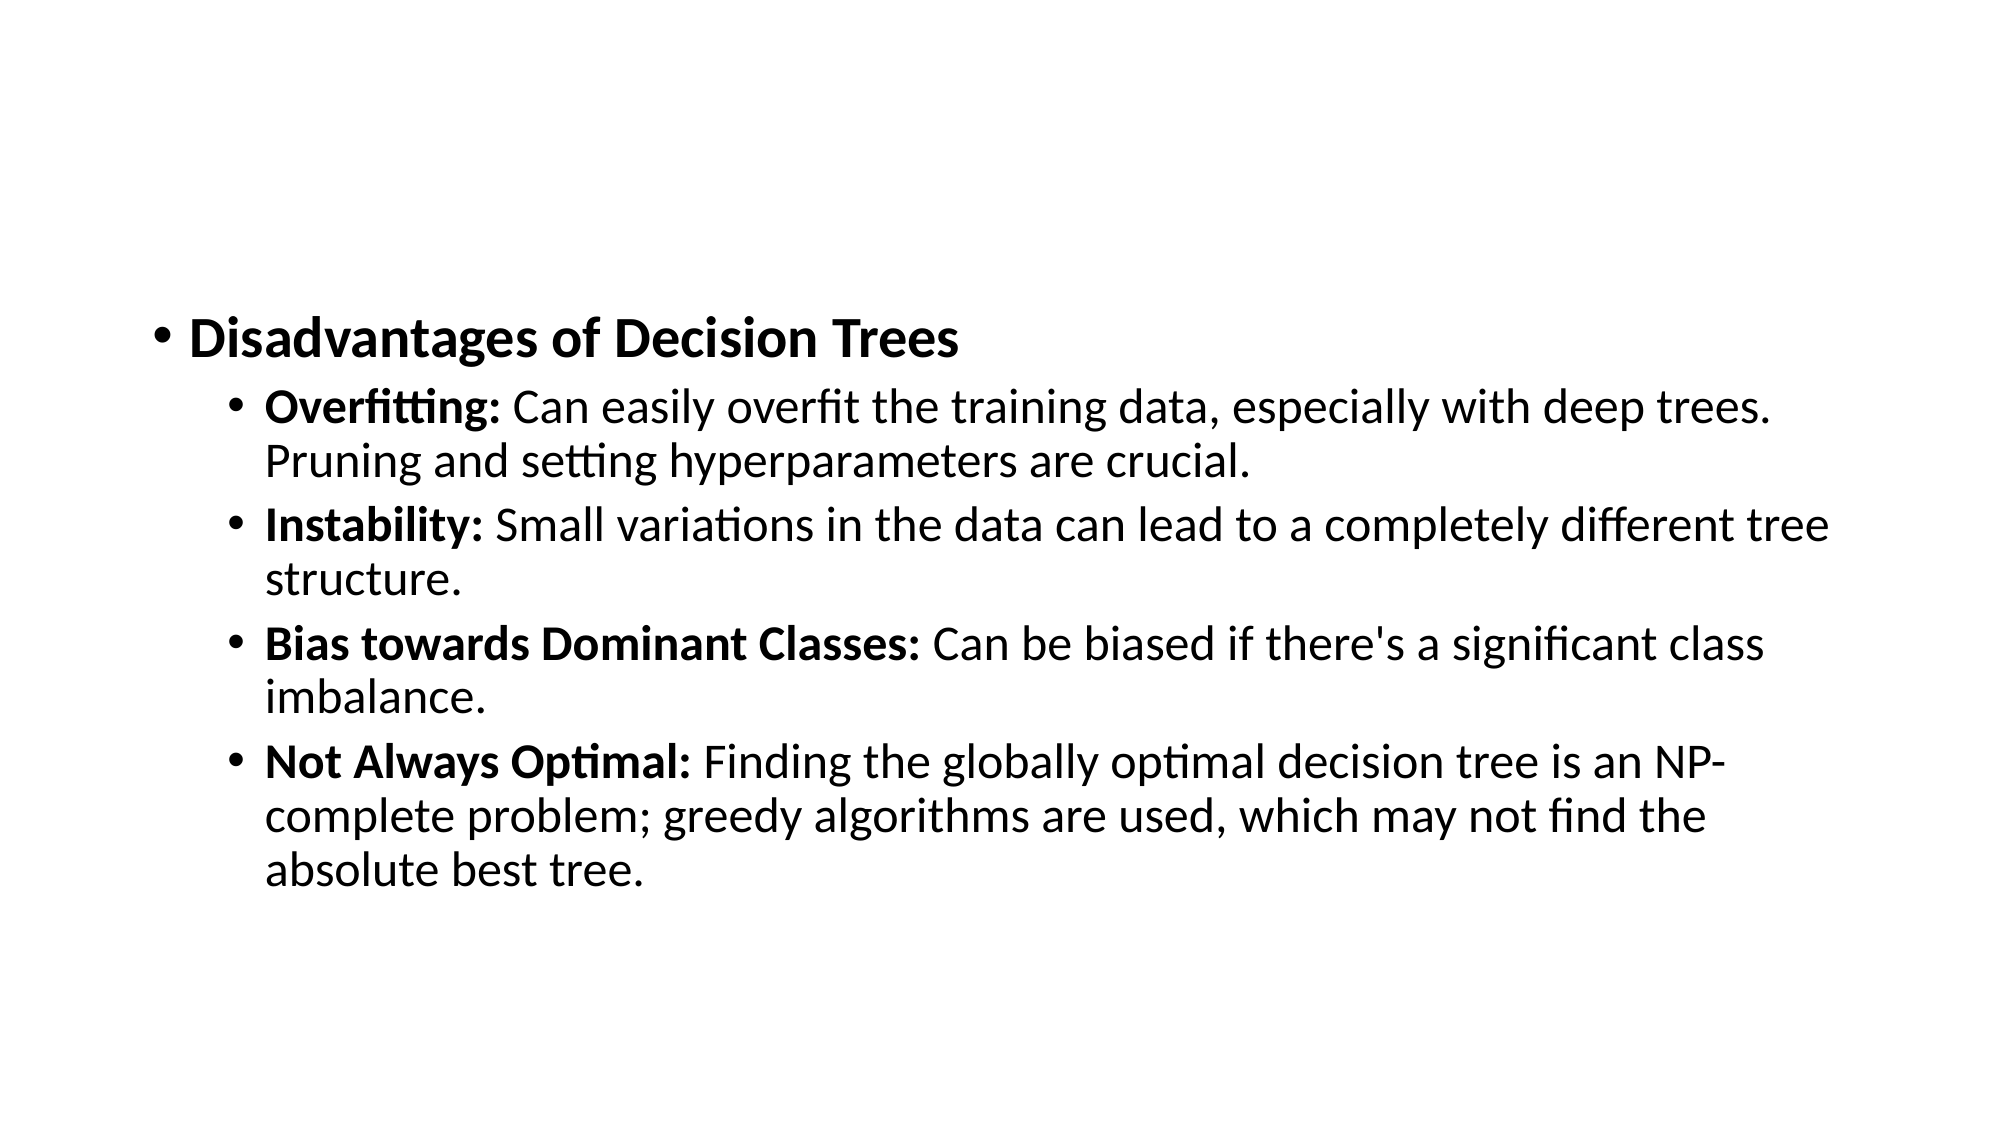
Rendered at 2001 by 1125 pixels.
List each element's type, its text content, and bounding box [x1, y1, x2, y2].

list Disadvantages of Decision Trees Overfitting: Can easily overfit the training data, especially with deep trees. Pruning and setting hyperparameters are crucial. Instability: Small variations in the data can lead to a completely different tree structure. Bias towards Dominant Classes: Can be biased if there's a significant class imbalance. Not Always Optimal: Finding the globally optimal decision tree is an NP-complete problem; greedy algorithms are used, which may not find the absolute best tree. [137, 299, 1863, 1014]
